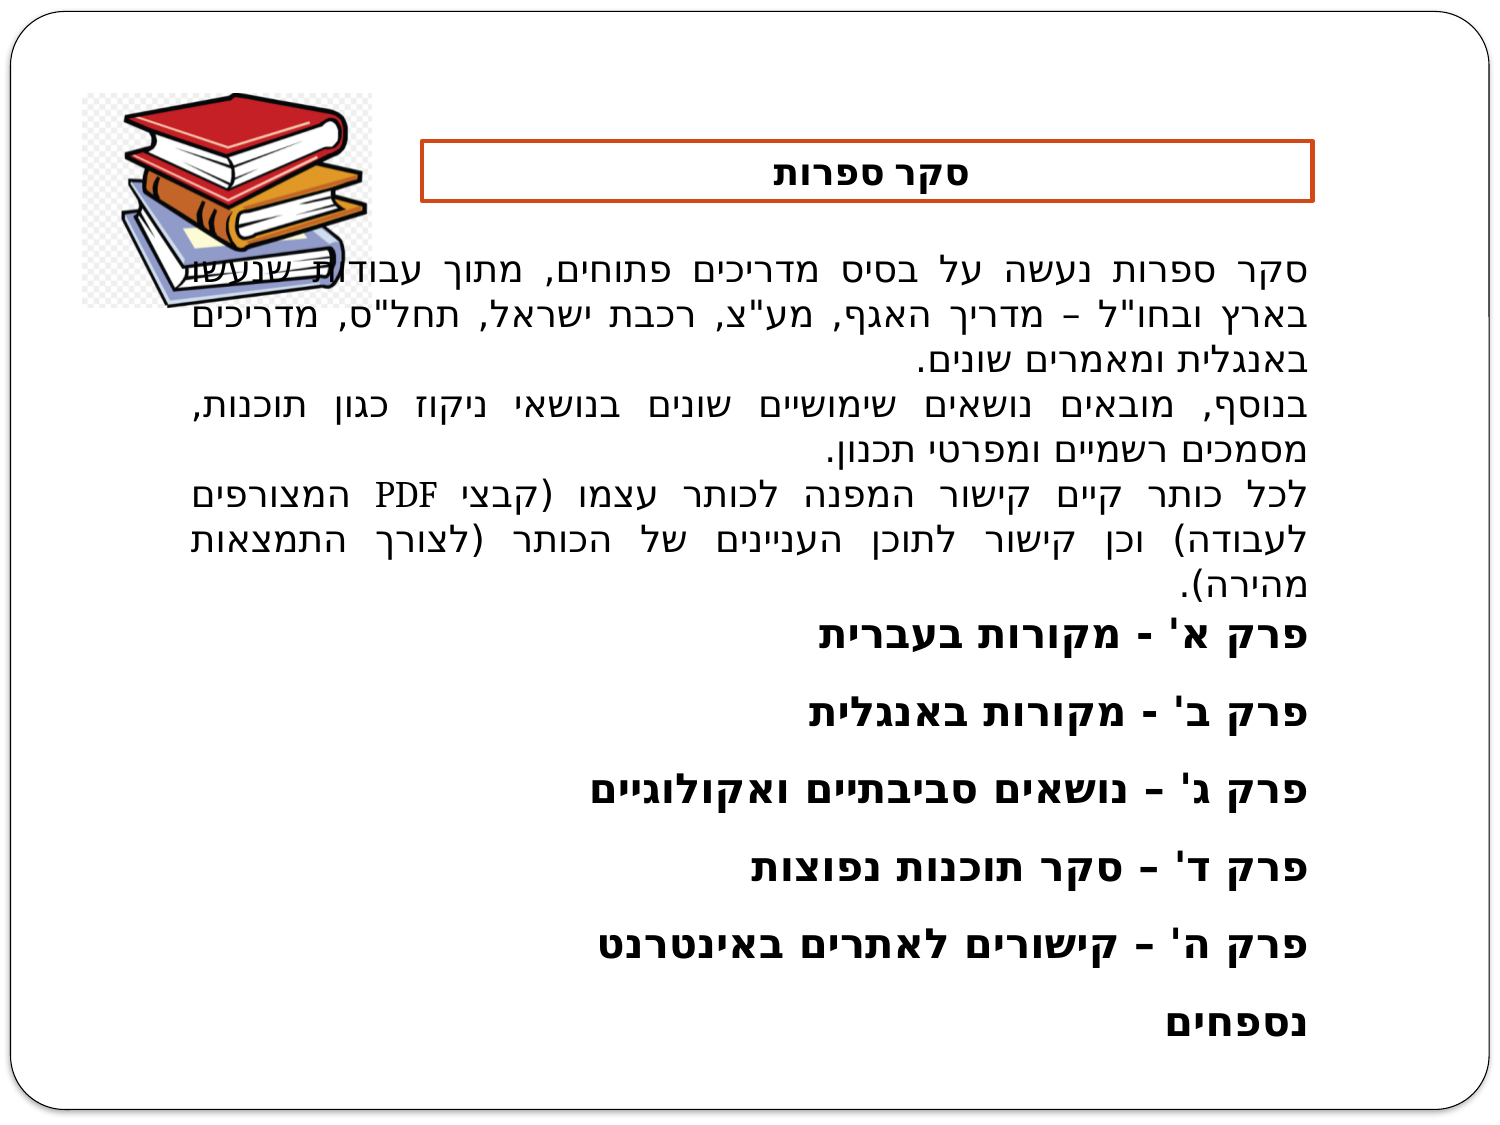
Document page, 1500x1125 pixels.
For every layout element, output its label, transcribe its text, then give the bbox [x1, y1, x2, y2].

text_box סקר ספרות [420, 139, 1315, 203]
text_box [0, 0, 1500, 75]
text_box סקר ספרות נעשה על בסיס מדריכים פתוחים, מתוך עבודות שנעשו בארץ ובחו"ל – מדריך האגף, מע"צ, רכבת ישראל, תחל"ס, מדריכים באנגלית ומאמרים שונים. בנוסף, מובאים נושאים שימושיים שונים בנושאי ניקוז כגון תוכנות, מסמכים רשמיים ומפרטי תכנון. לכל כותר קיים קישור המפנה לכותר עצמו (קבצי PDF המצורפים לעבודה) וכן קישור לתוכן העניינים של הכותר (לצורך התמצאות מהירה). [175, 237, 1325, 613]
picture [81, 93, 373, 308]
text_box פרק א' - מקורות בעברית פרק ב' - מקורות באנגלית פרק ג' – נושאים סביבתיים ואקולוגיים פרק ד' – סקר תוכנות נפוצות פרק ה' – קישורים לאתרים באינטרנט נספחים [304, 613, 1325, 1053]
